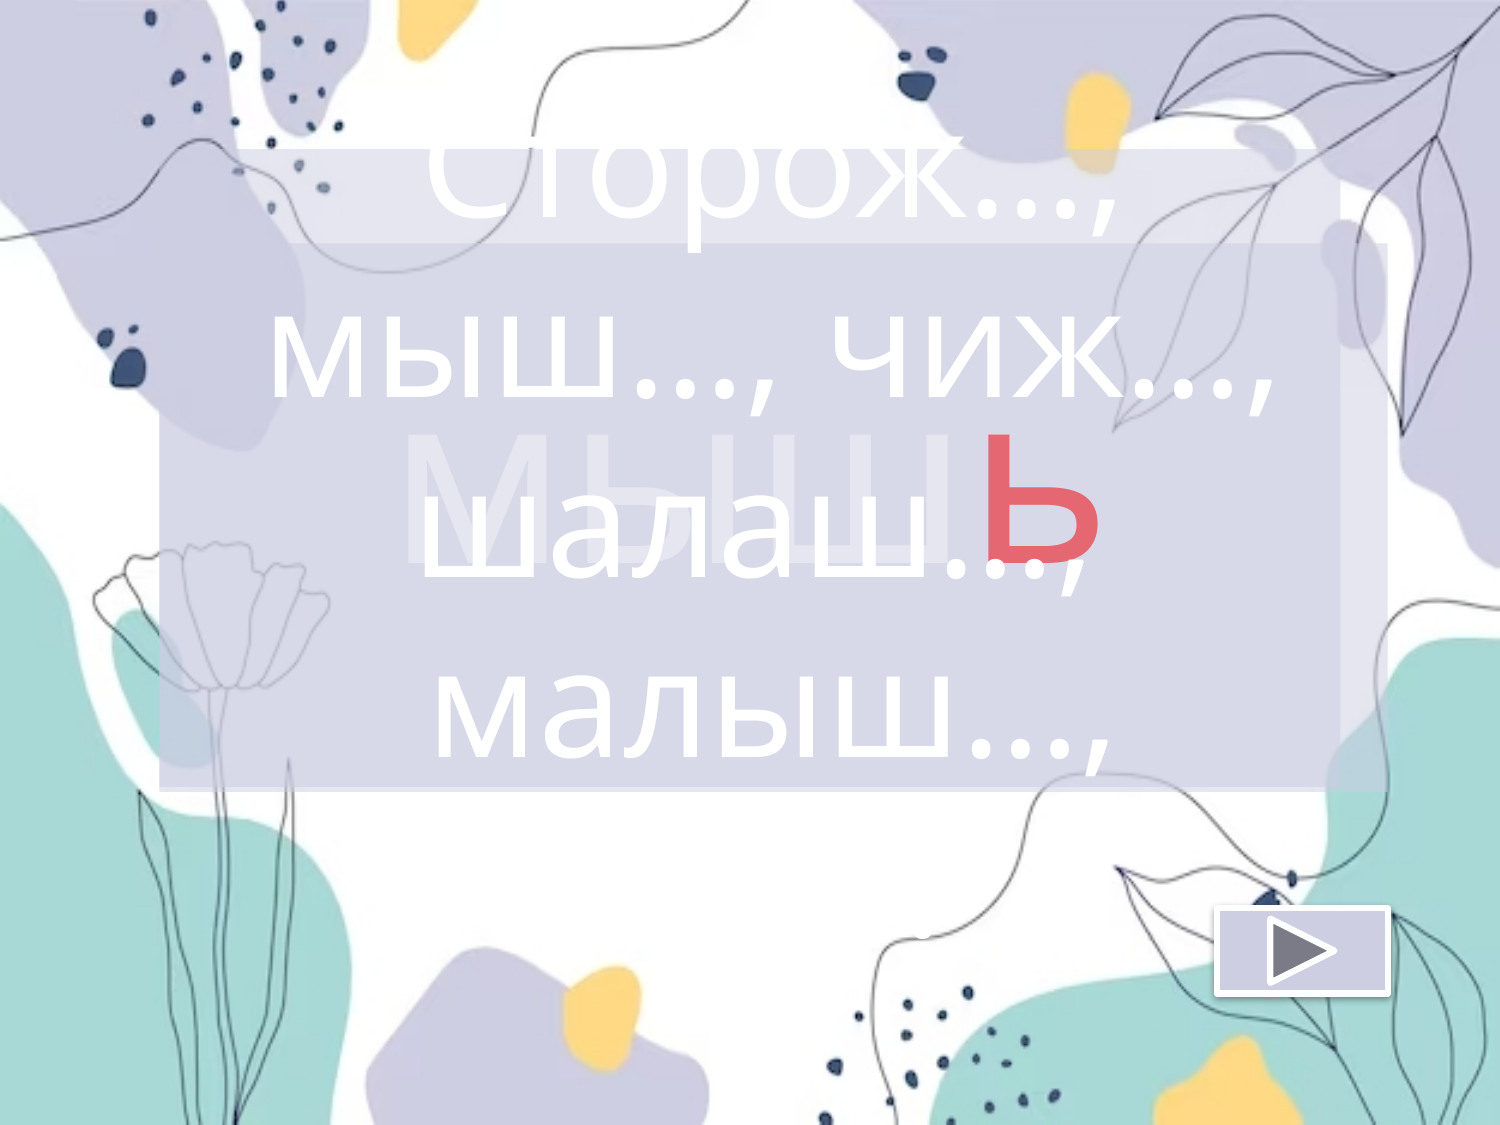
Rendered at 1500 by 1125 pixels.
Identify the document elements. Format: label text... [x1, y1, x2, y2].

text_box [163, 194, 1366, 789]
picture [0, 0, 1500, 1125]
text_box Сторож…, мыш…, чиж…, шалаш…, малыш…, муж… . [157, 241, 1390, 794]
text_box мышь [157, 147, 1343, 241]
text_box [1214, 905, 1391, 997]
